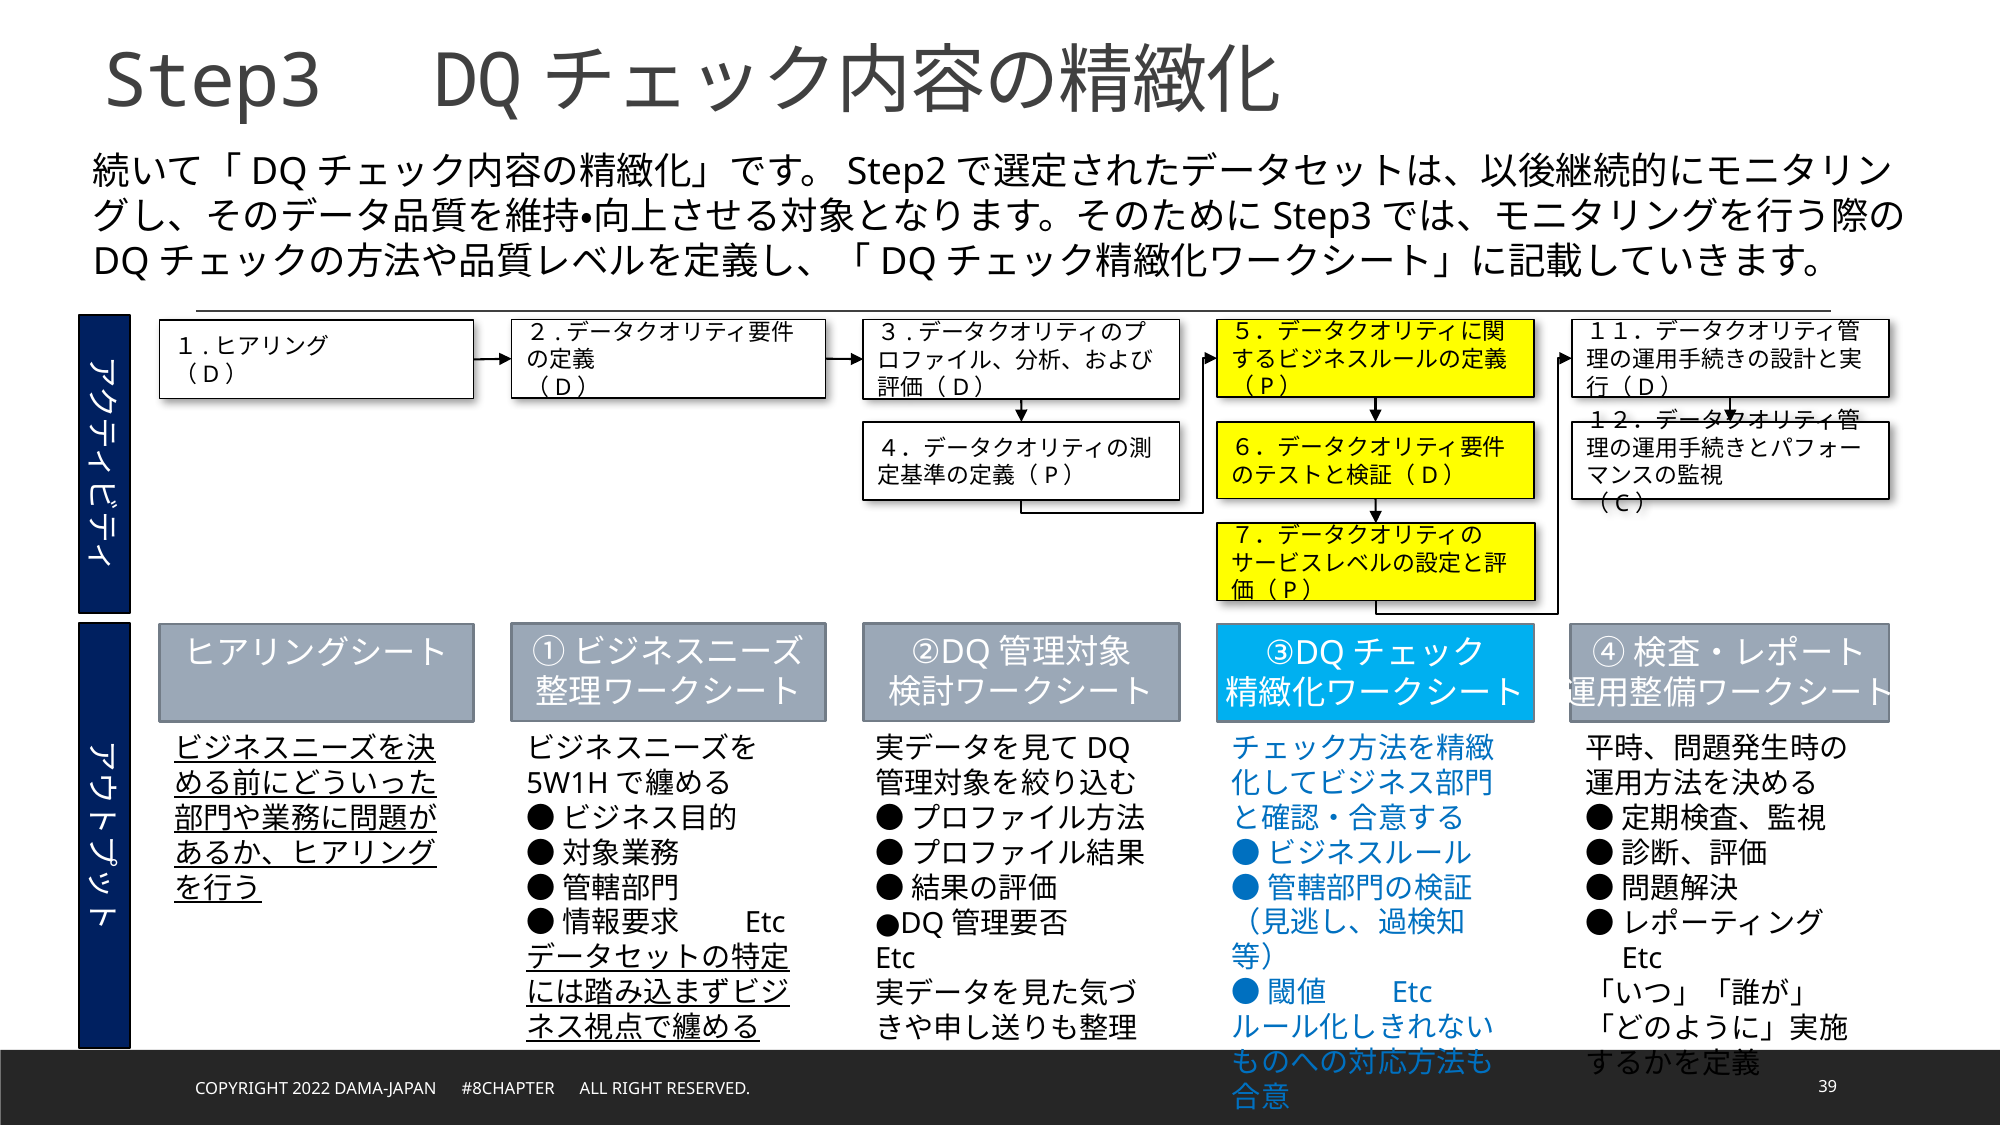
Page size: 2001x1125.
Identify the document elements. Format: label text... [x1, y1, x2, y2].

text_box ②DQ管理対象 検討ワークシート [862, 622, 1181, 722]
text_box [1352, 381, 1596, 578]
title Step3 DQチェック内容の精緻化 [87, 47, 1830, 130]
text_box ４．データクオリティの測定基準の定義（P） [863, 421, 1045, 500]
text_box １.ヒアリング （D） [159, 335, 474, 399]
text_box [1047, 330, 1191, 528]
slide_number 39 [1803, 1057, 1932, 1118]
text_box ④検査・レポート 運用整備ワークシート [1569, 623, 1890, 723]
text_box アウトプット [78, 623, 131, 1049]
text_box ３.データクオリティのプロファイル、分析、および評価（D） [863, 335, 1045, 399]
text_box ヒアリングシート [158, 623, 475, 723]
text_box ７．データクオリティのサービスレベルの設定と評価（P） [1216, 523, 1535, 601]
text_box ５．データクオリティに関するビジネスルールの定義（P） [1216, 335, 1535, 397]
text_box ２.データクオリティ要件の定義 （D） [511, 335, 826, 398]
text_box １１．データクオリティ管理の運用手続きの設計と実行（D） [1571, 335, 1889, 397]
text_box 実データを見てDQ管理対象を絞り込む ●プロファイル方法 ●プロファイル結果 ●結果の評価 ●DQ管理要否 Etc 実データを見た気づきや申し送りも整理 [860, 723, 1175, 1052]
text_box ③DQチェック 精緻化ワークシート [1216, 623, 1535, 723]
text_box １２．データクオリティ管理の運用手続きとパフォーマンスの監視 （C） [1605, 421, 1889, 500]
text_box 続いて「DQチェック内容の精緻化」です。Step2で選定されたデータセットは、以後継続的にモニタリングし、そのデータ品質を維持・向上させる対象となります。そのためにStep3では、モニタリングを行う際のDQチェックの方法や品質レベルを定義し、「DQチェック精緻化ワークシート」に記載していきます。 [78, 139, 1922, 335]
text_box ①ビジネスニーズ 整理ワークシート [510, 622, 827, 722]
text_box ビジネスニーズを5W1Hで纏める ●ビジネス目的 ●対象業務 ●管轄部門 ●情報要求 Etc データセットの特定には踏み込まずビジネス視点で纏める [511, 723, 826, 1052]
text_box チェック方法を精緻化してビジネス部門と確認・合意する ●ビジネスルール ●管轄部門の検証（見逃し、過検知等） ●閾値 Etc ルール化しきれないものへの対応方法も合意 [1217, 723, 1531, 1121]
text_box ビジネスニーズを決める前にどういった部門や業務に問題があるか、ヒアリングを行う [159, 723, 474, 912]
text_box 平時、問題発生時の運用方法を決める ●定期検査、監視 ●診断、評価 ●問題解決 ●レポーティング Etc 「いつ」「誰が」「どのように」実施するかを定義 [1570, 723, 1885, 1087]
text_box ６．データクオリティ要件のテストと検証（D） [1216, 421, 1349, 499]
footer Copyright 2022 DAMA-JAPAN #8chapter All right reserved. [180, 1057, 1299, 1118]
text_box アクティビティ [78, 335, 131, 614]
